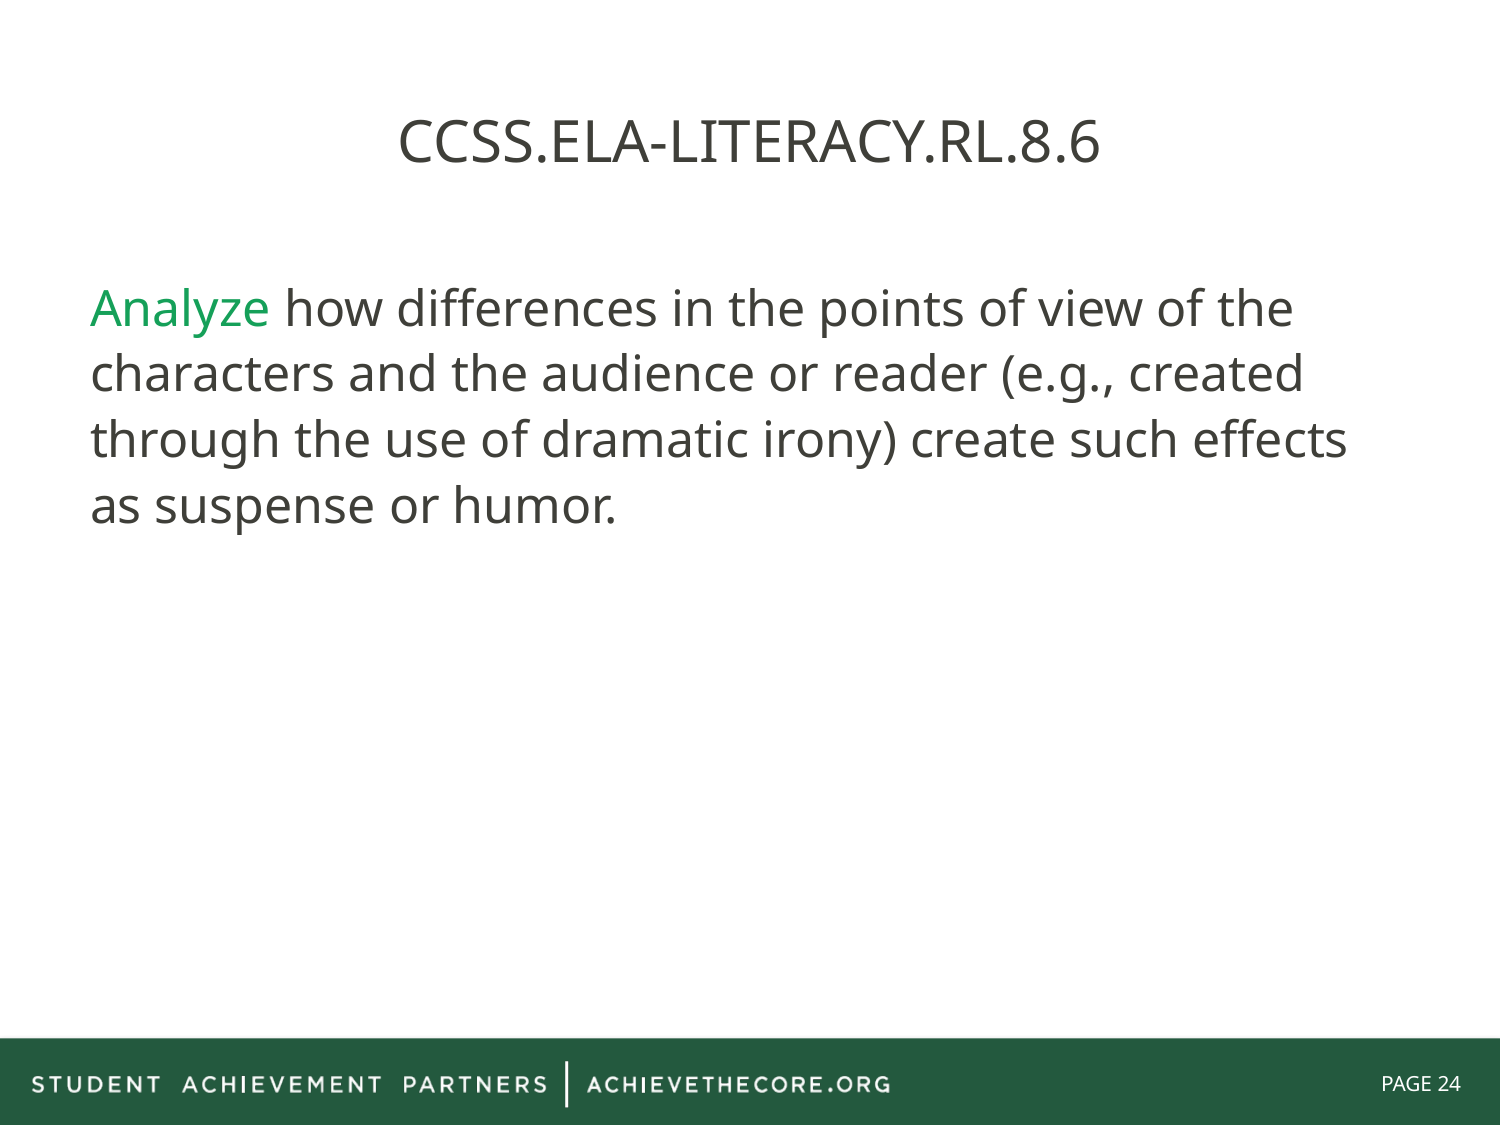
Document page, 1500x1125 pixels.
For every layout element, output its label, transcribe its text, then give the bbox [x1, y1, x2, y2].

title CCSS.ELA-LITERACY.RL.8.6 [75, 45, 1425, 233]
list Analyze how differences in the points of view of the characters and the audience or reader (e.g., created through the use of dramatic irony) create such effects as suspense or humor. [75, 262, 1425, 1005]
